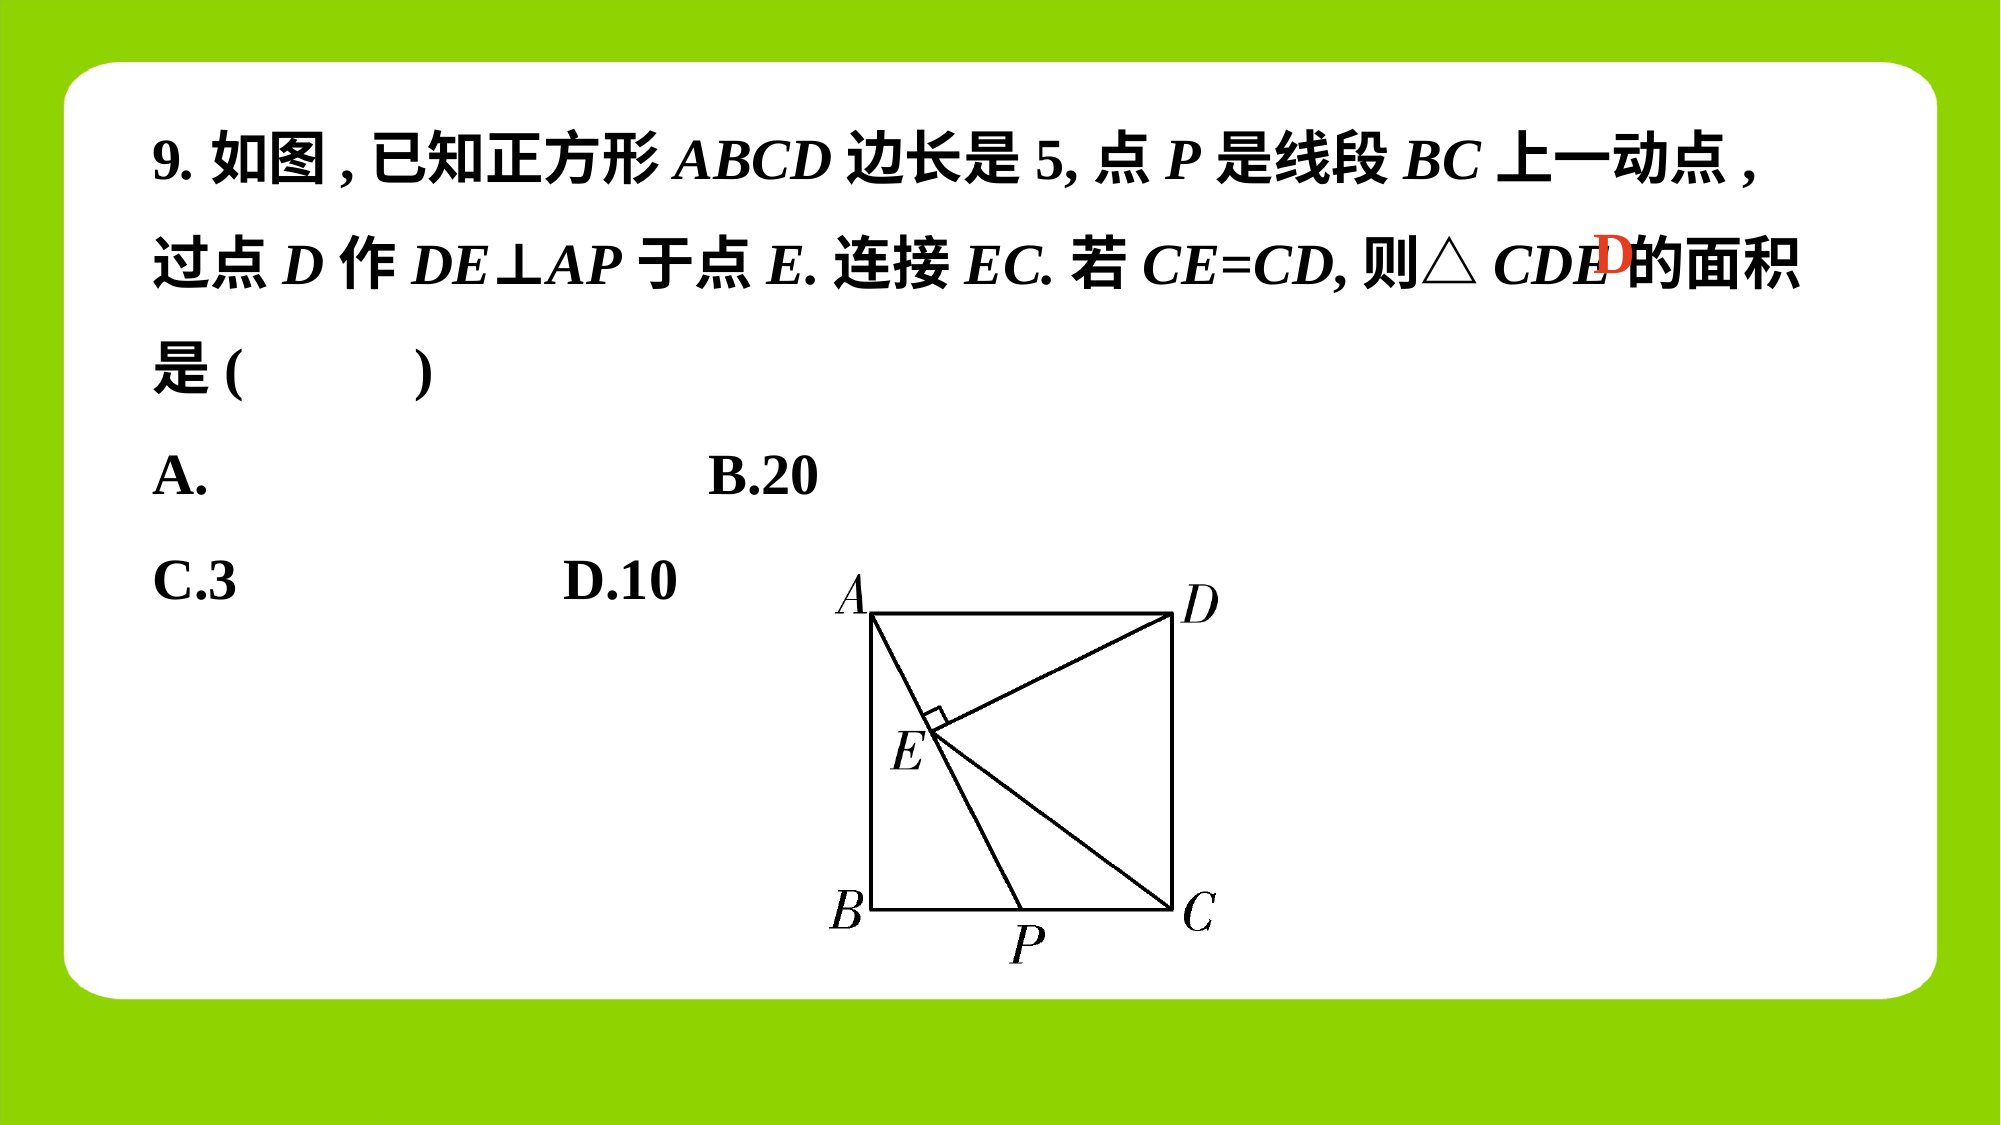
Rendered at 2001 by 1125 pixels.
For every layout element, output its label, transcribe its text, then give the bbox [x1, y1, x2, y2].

picture [0, 0, 2001, 1125]
text_box D [1578, 208, 1667, 293]
